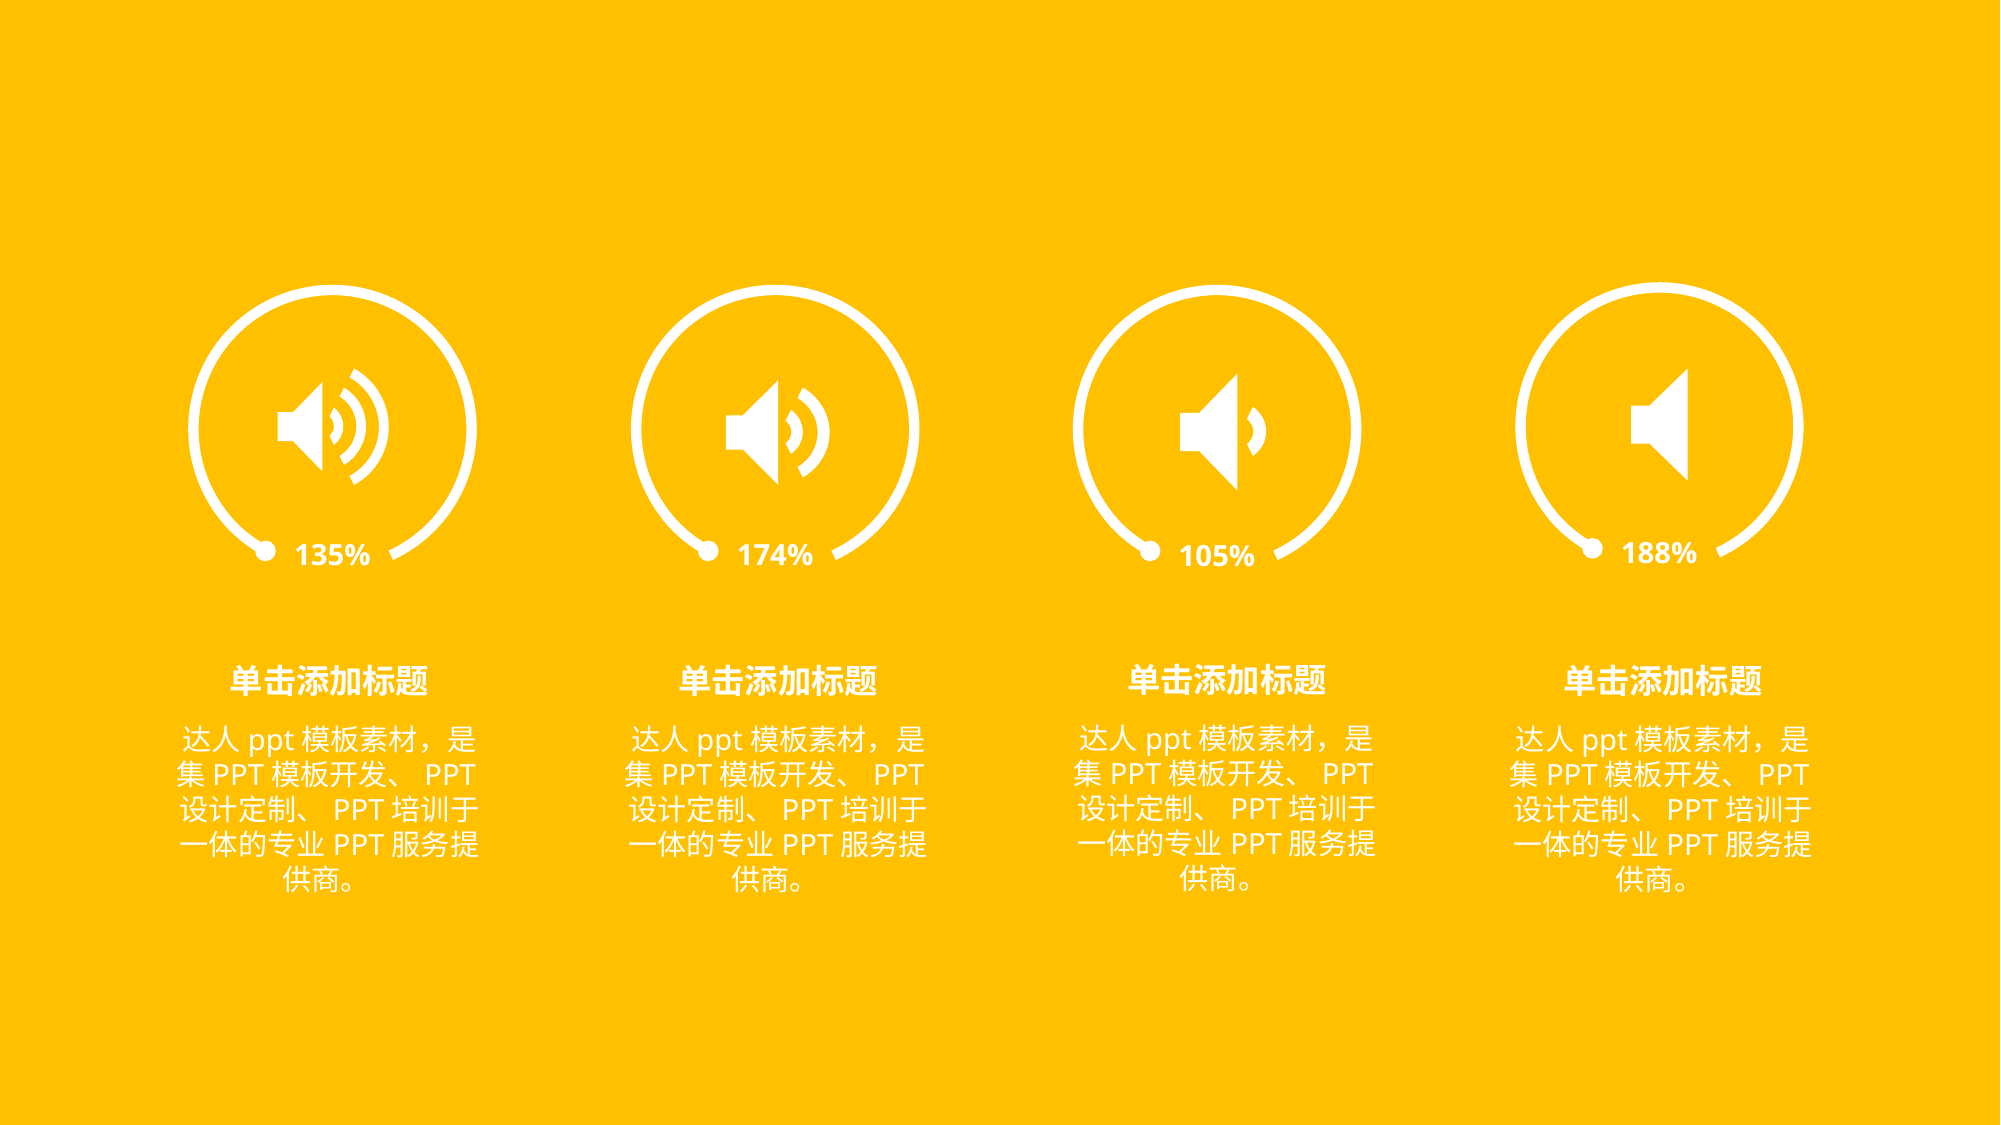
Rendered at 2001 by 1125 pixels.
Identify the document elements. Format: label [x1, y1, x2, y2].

text_box [1058, 290, 1396, 906]
text_box [1495, 287, 1831, 907]
text_box [610, 289, 947, 907]
text_box [161, 289, 498, 907]
